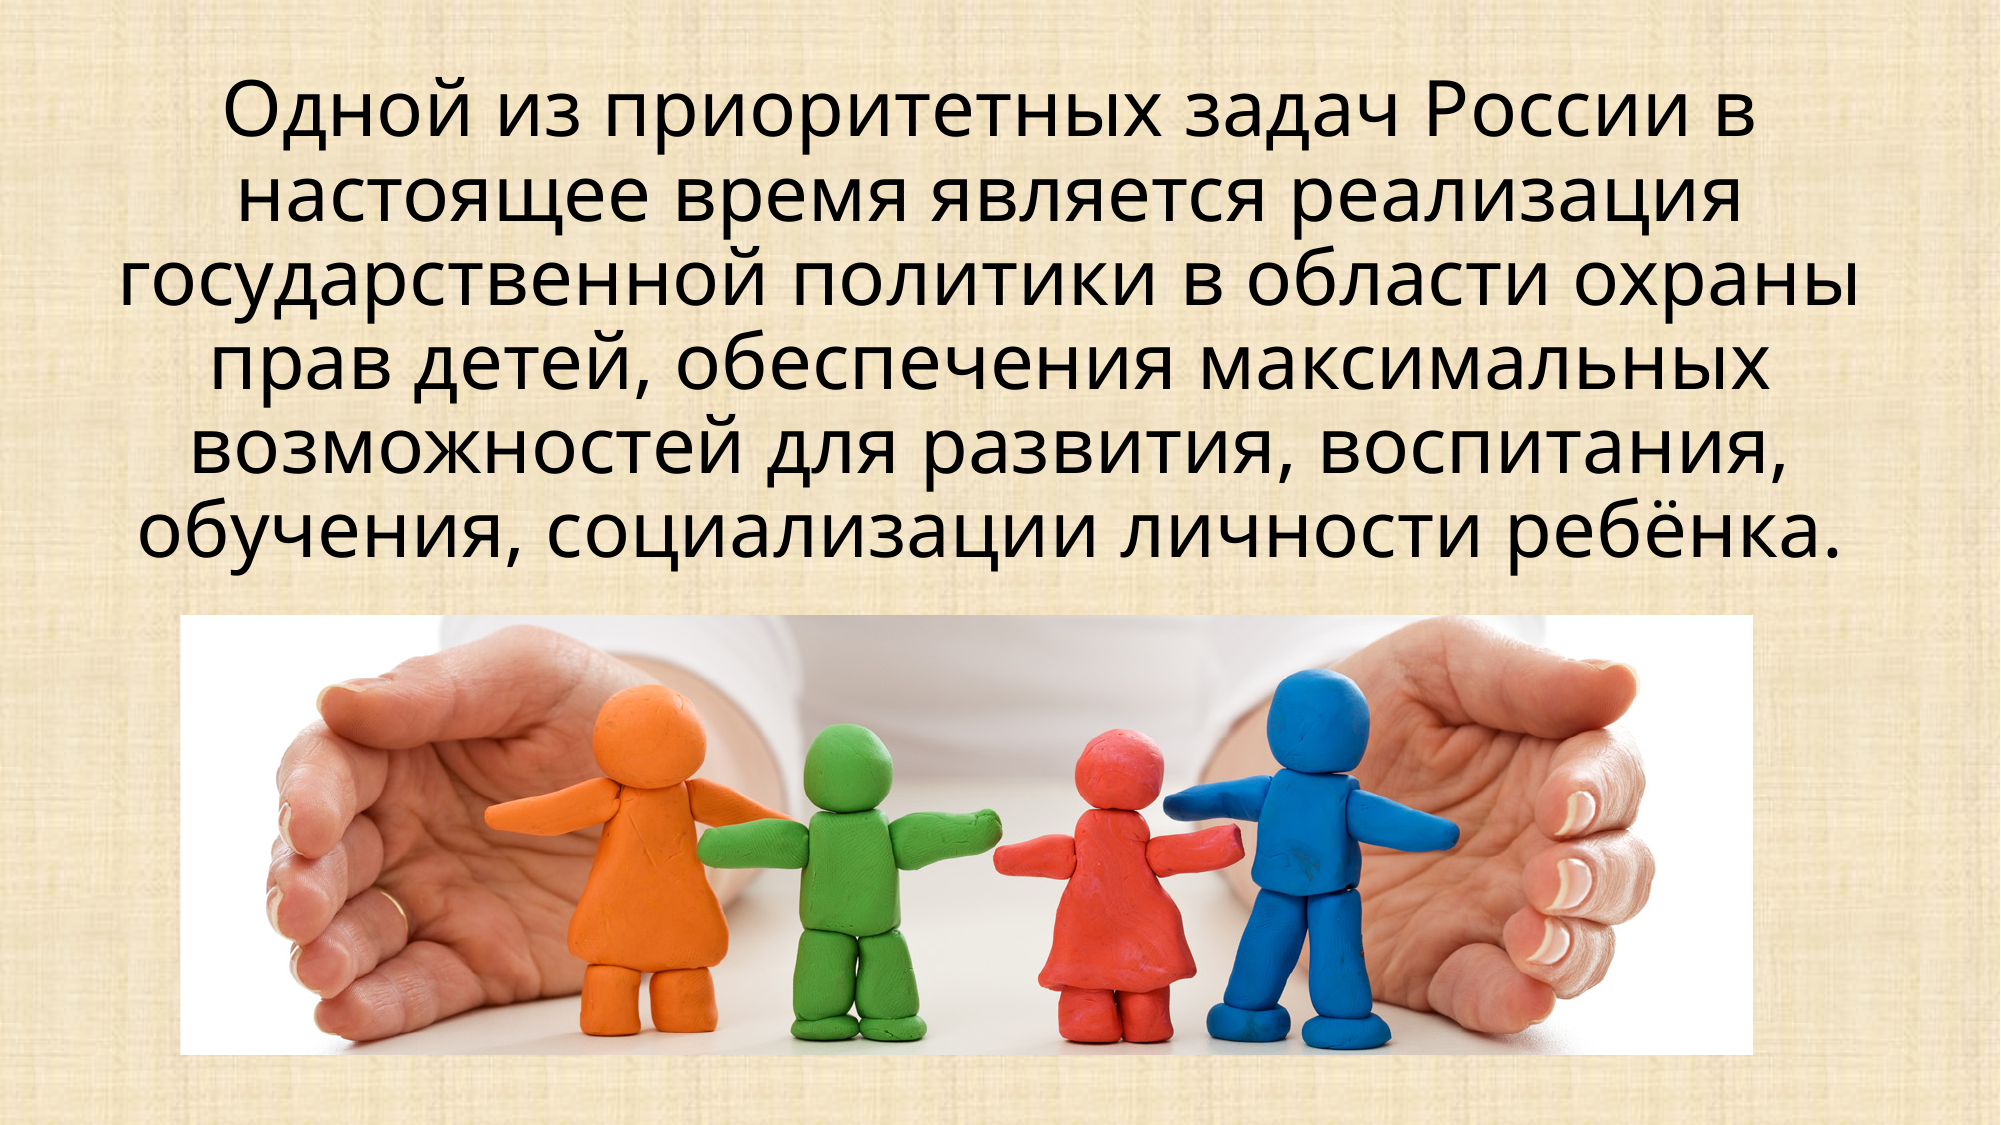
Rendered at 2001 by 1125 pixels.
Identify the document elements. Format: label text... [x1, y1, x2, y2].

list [180, 615, 1753, 1055]
title Одной из приоритетных задач России в настоящее время является реализация государственной политики в области охраны прав детей, обеспечения максимальных возможностей для развития, воспитания, обучения, социализации личности ребёнка. [44, 58, 1937, 586]
